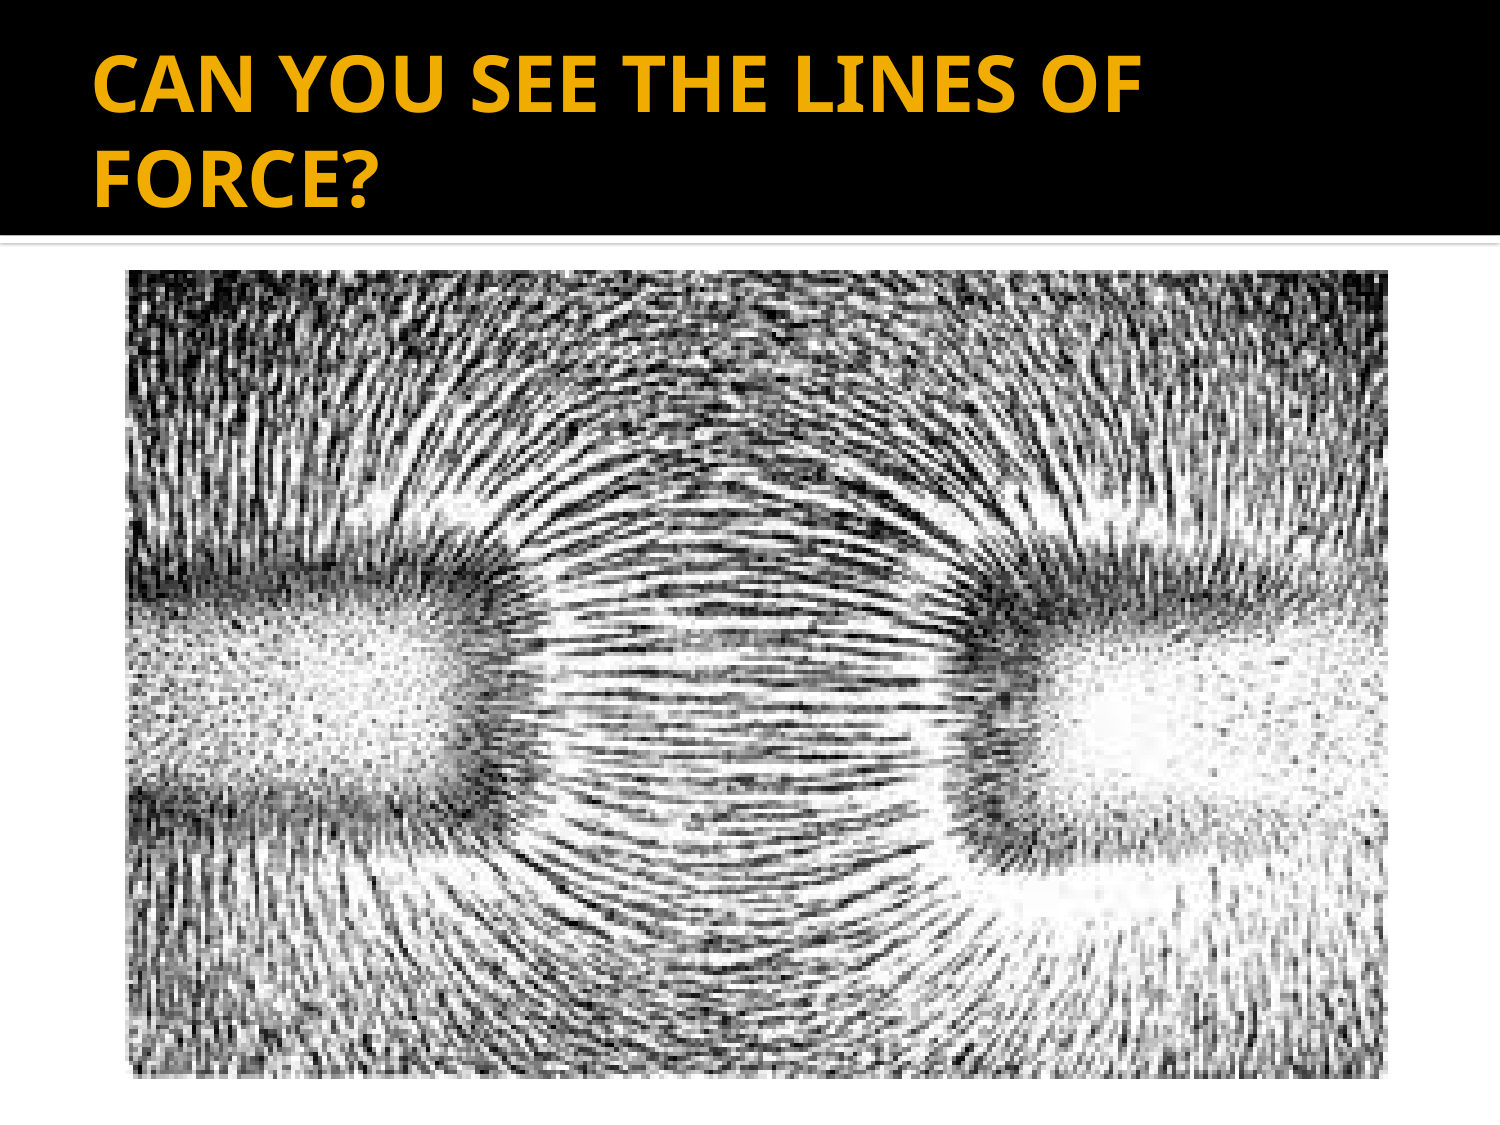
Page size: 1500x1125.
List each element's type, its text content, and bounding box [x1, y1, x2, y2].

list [124, 270, 1388, 1079]
title CAN YOU SEE THE LINES OF FORCE? [75, 25, 1425, 231]
